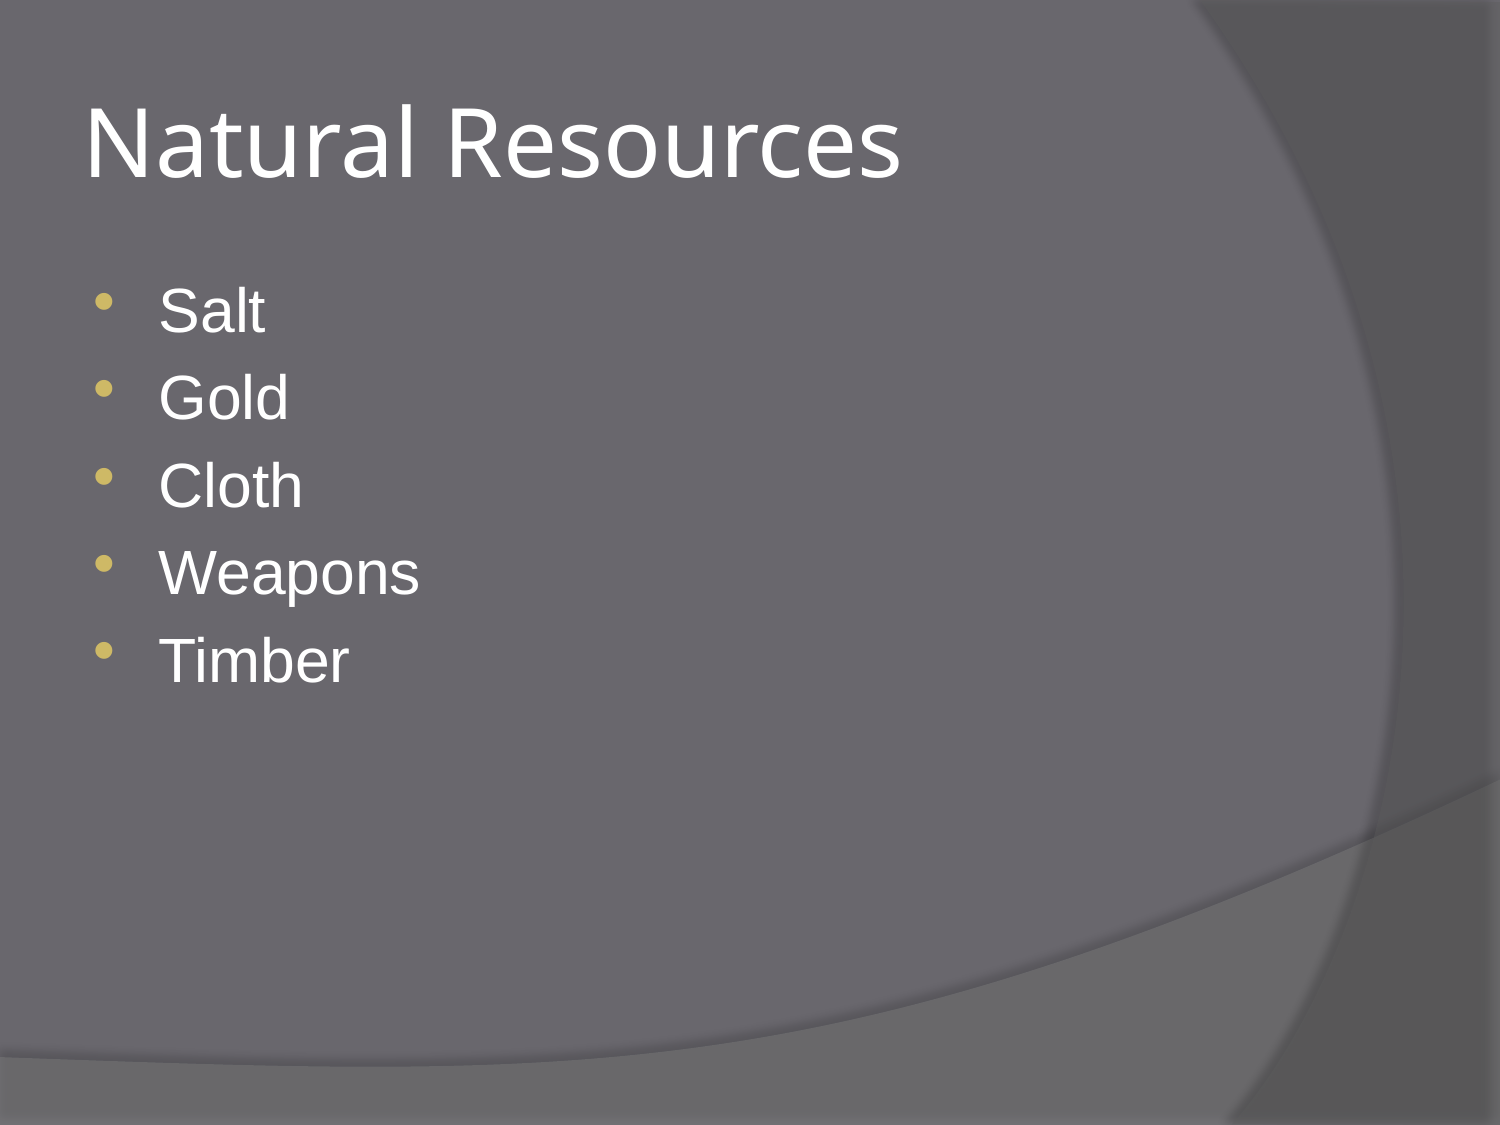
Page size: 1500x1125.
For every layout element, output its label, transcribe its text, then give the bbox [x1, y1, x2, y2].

title Natural Resources [75, 45, 1300, 233]
list Salt Gold Cloth Weapons Timber [75, 262, 1300, 1005]
